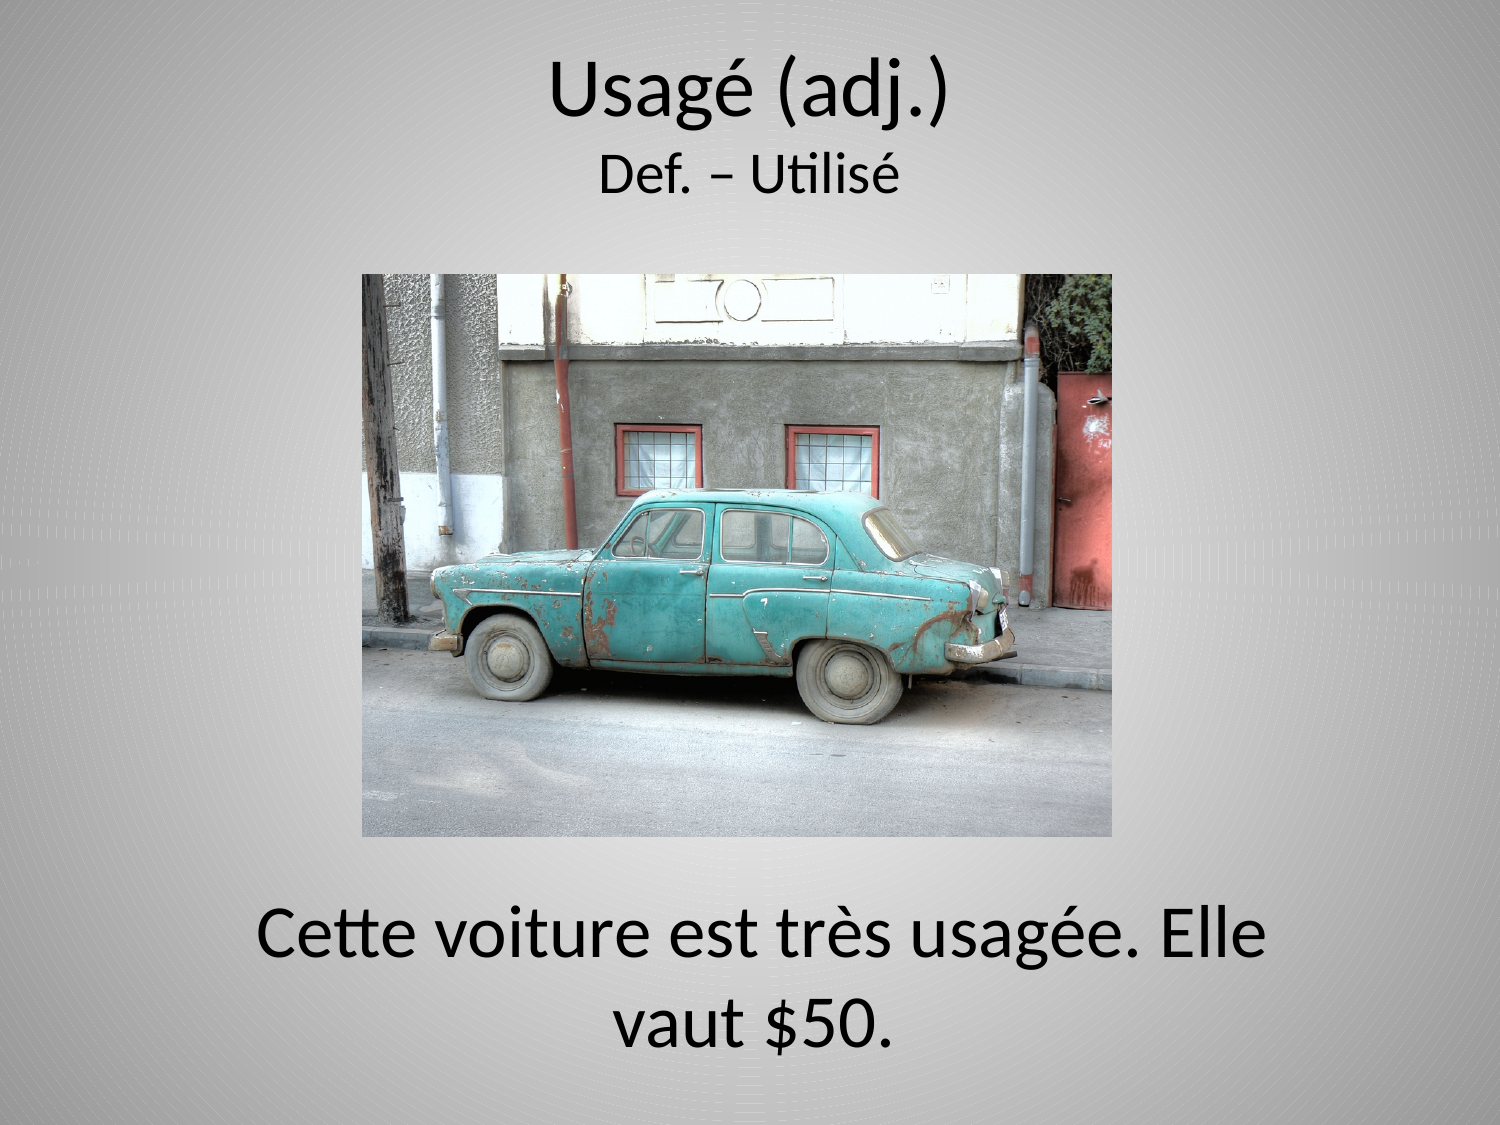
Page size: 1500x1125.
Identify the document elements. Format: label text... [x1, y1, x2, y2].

text_box Cette voiture est très usagée. Elle vaut $50. [174, 874, 1350, 1070]
title Usagé (adj.) Def. – Utilisé [75, 24, 1425, 213]
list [362, 274, 1112, 838]
